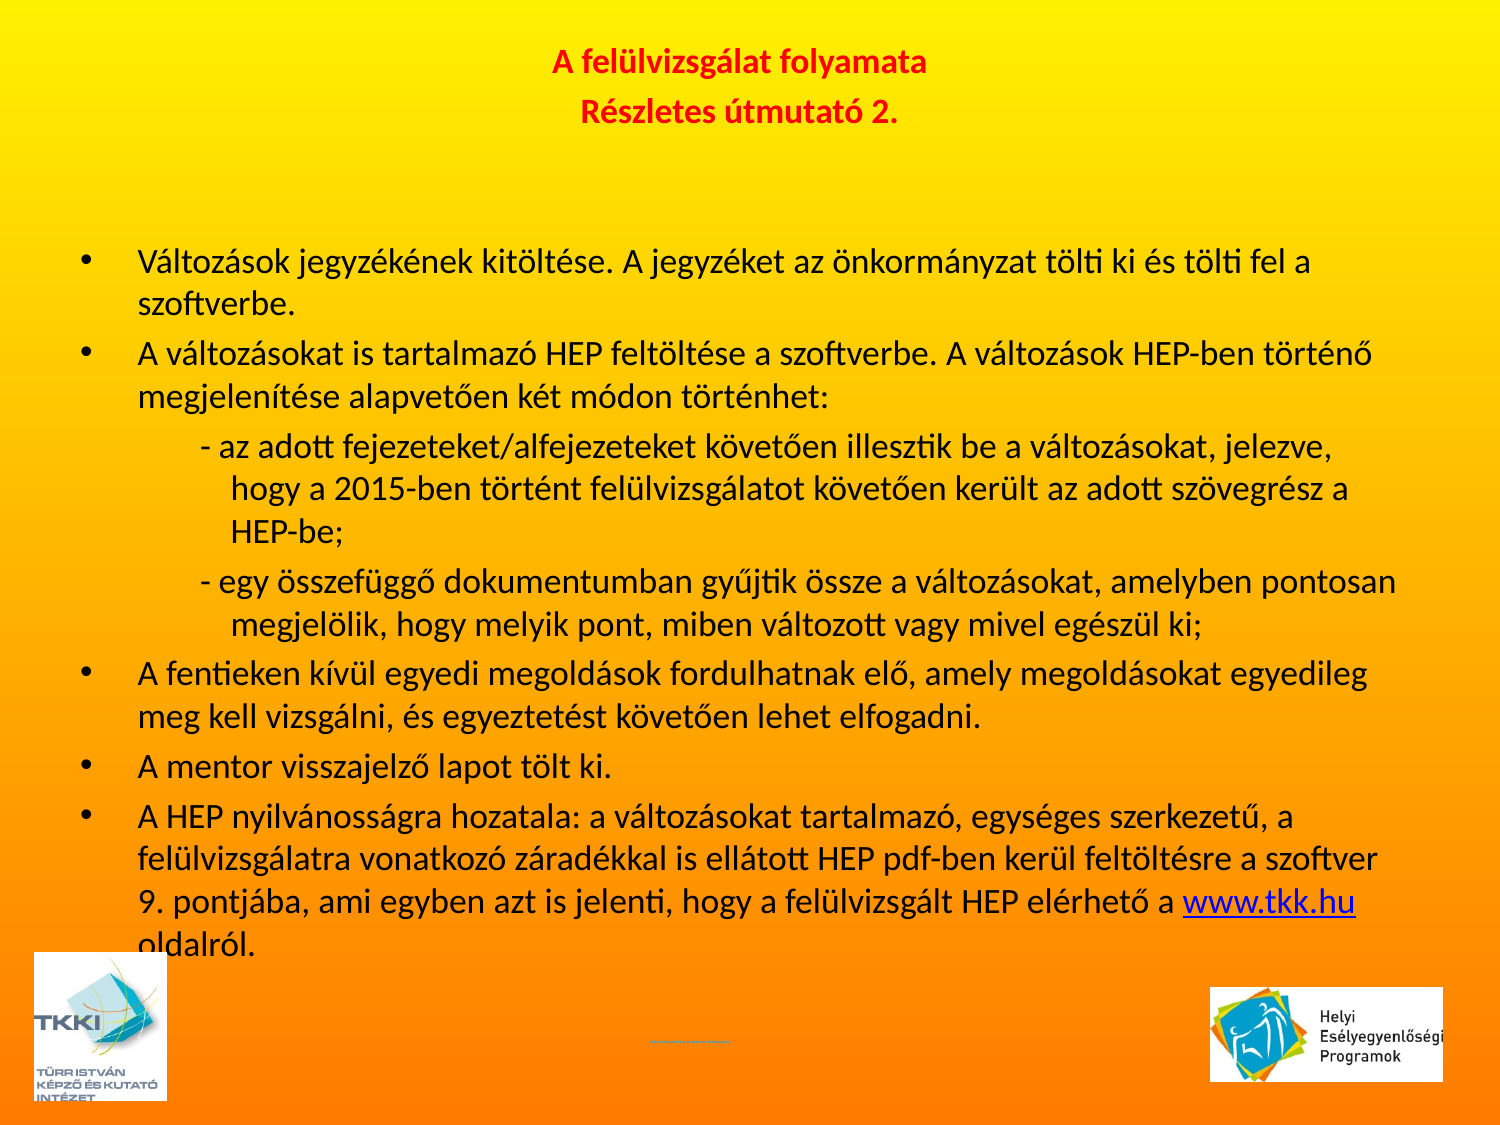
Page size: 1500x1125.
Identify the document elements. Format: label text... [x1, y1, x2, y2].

picture [1210, 987, 1443, 1082]
title Helyi esélyegyenlőségi programok felülvizsgálata [183, 987, 1199, 1093]
picture [34, 952, 167, 1101]
list A felülvizsgálat folyamata Részletes útmutató 2. Változások jegyzékének kitöltése. A jegyzéket az önkormányzat tölti ki és tölti fel a szoftverbe. A változásokat is tartalmazó HEP feltöltése a szoftverbe. A változások HEP-ben történő megjelenítése alapvetően két módon történhet: - az adott fejezeteket/alfejezeteket követően illesztik be a változásokat, jelezve, hogy a 2015-ben történt felülvizsgálatot követően került az adott szövegrész a HEP-be; - egy összefüggő dokumentumban gyűjtik össze a változásokat, amelyben pontosan megjelölik, hogy melyik pont, miben változott vagy mivel egészül ki; A fentieken kívül egyedi megoldások fordulhatnak elő, amely megoldásokat egyedileg meg kell vizsgálni, és egyeztetést követően lehet elfogadni. A mentor visszajelző lapot tölt ki. A HEP nyilvánosságra hozatala: a változásokat tartalmazó, egységes szerkezetű, a felülvizsgálatra vonatkozó záradékkal is ellátott HEP pdf-ben kerül feltöltésre a szoftver 9. pontjába, ami egyben azt is jelenti, hogy a felülvizsgált HEP elérhető a www.tkk.hu oldalról. [64, 30, 1415, 976]
